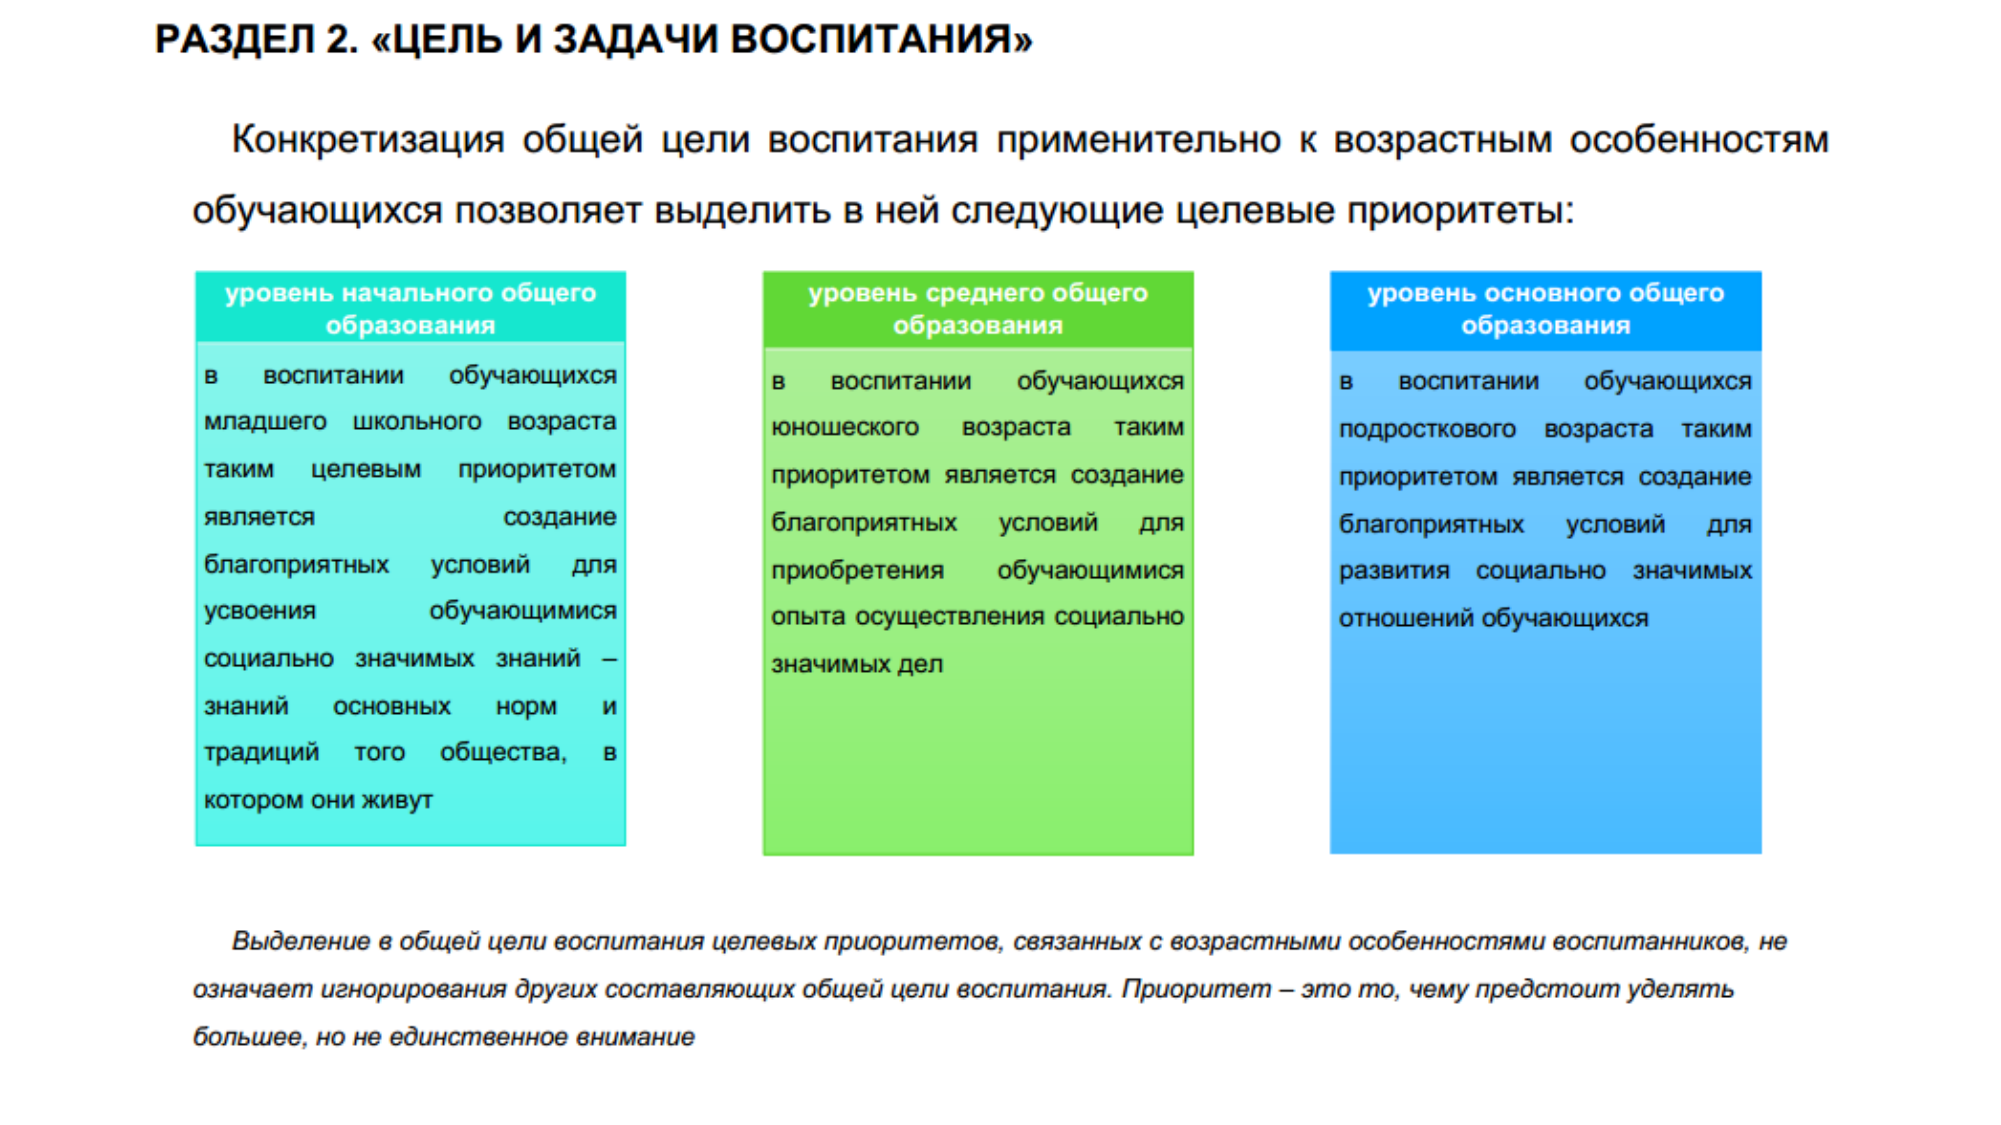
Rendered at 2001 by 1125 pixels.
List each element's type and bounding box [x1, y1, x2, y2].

picture [120, 0, 1894, 1099]
